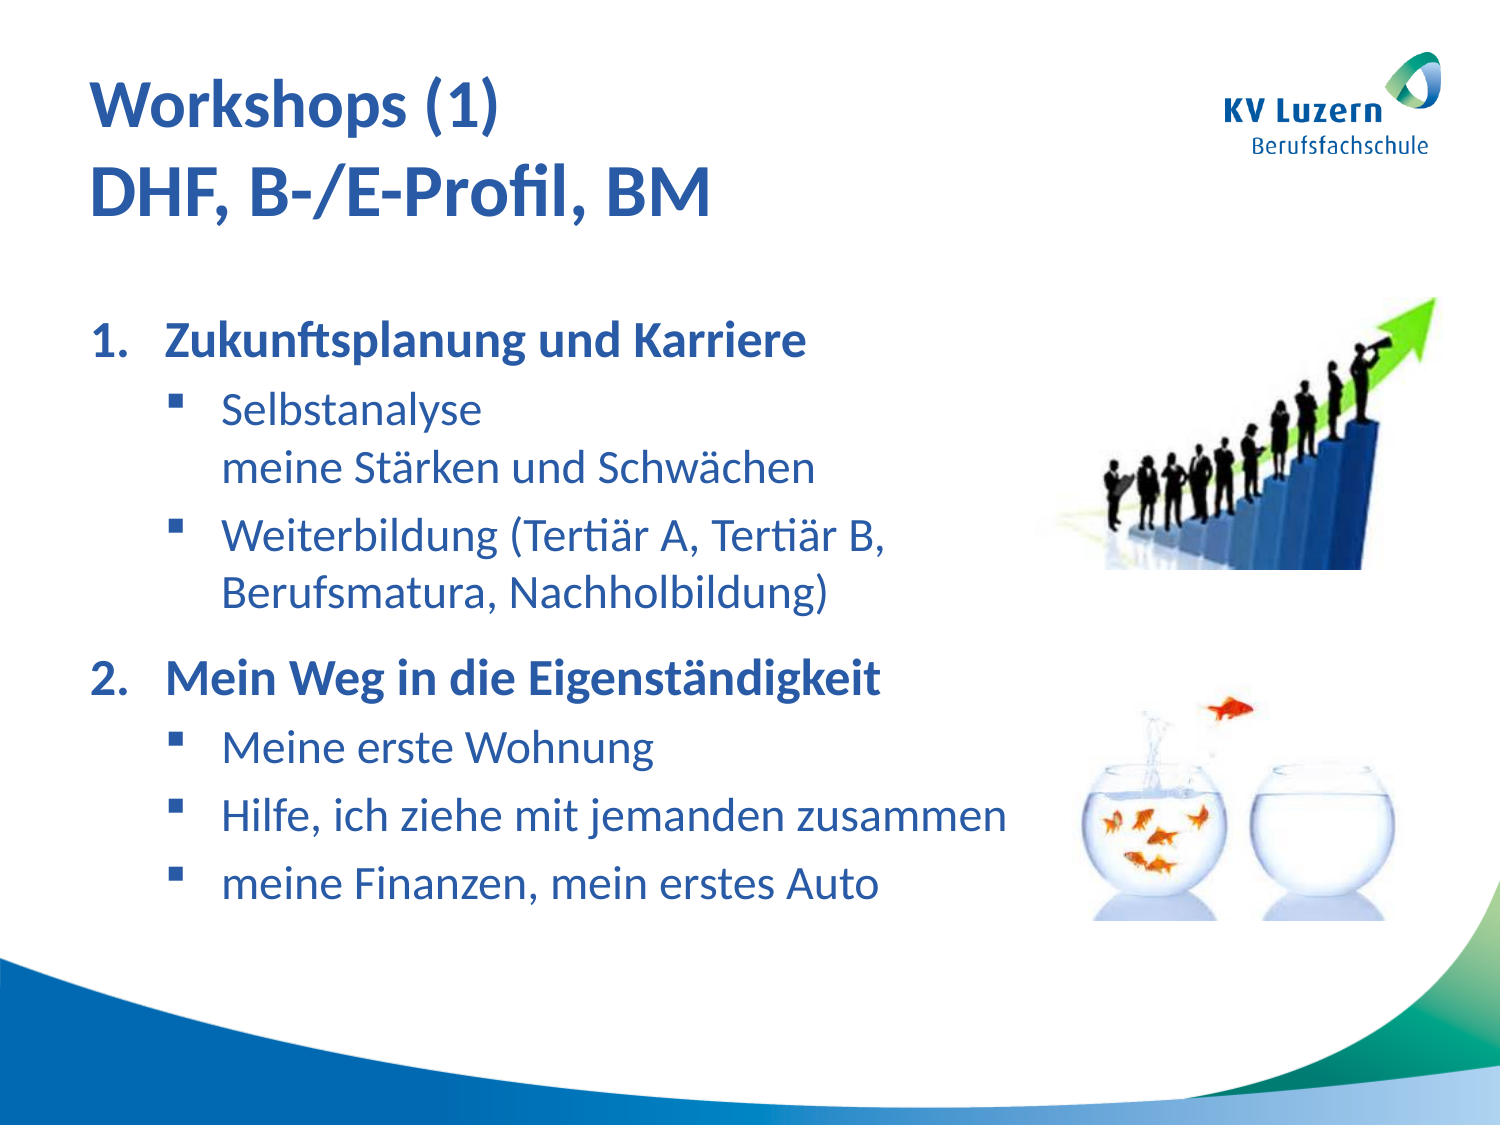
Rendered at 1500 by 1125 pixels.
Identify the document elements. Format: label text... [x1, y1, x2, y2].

picture [0, 666, 1500, 1125]
picture [1425, 52, 1441, 154]
picture [1035, 297, 1443, 570]
title Workshops (1) DHF, B-/E-Profil, BM [75, 51, 1425, 159]
list Zukunftsplanung und Karriere Selbstanalyse meine Stärken und Schwächen Weiterbildung (Tertiär A, Tertiär B, Berufsmatura, Nachholbildung) Mein Weg in die Eigenständigkeit Meine erste Wohnung Hilfe, ich ziehe mit jemanden zusammen meine Finanzen, mein erstes Auto [75, 297, 1125, 831]
